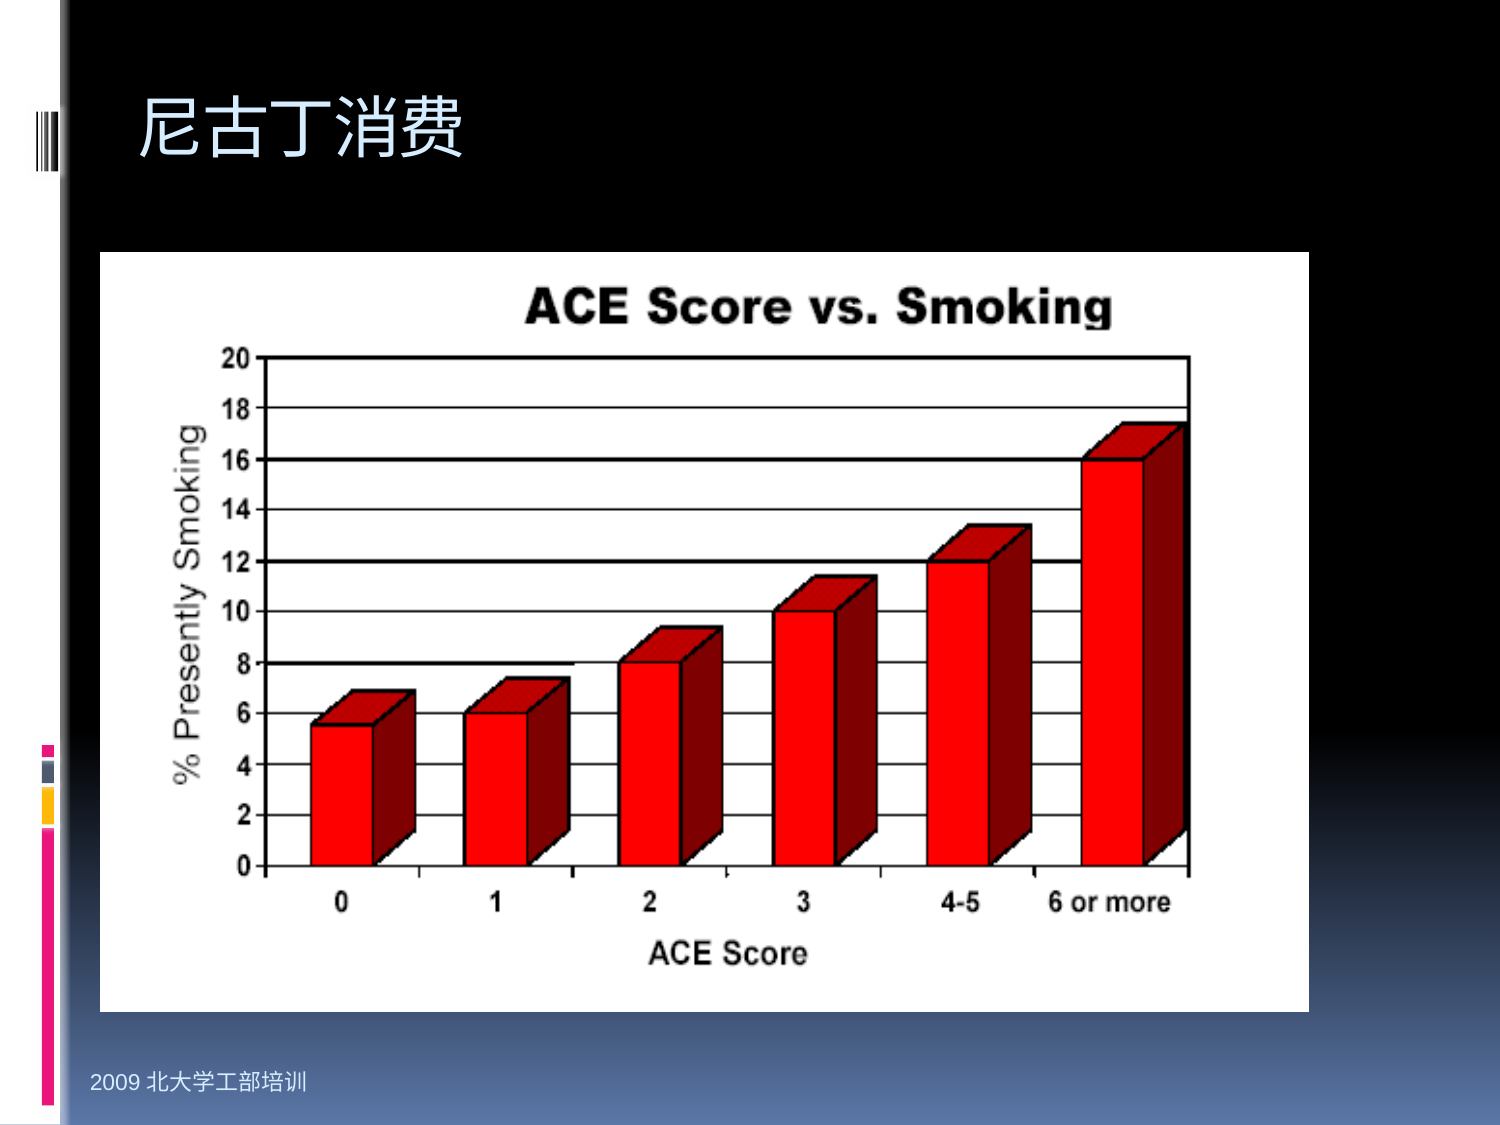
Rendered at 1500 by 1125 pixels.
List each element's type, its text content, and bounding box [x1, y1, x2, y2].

footer 2009北大学工部培训 [75, 1024, 425, 1103]
title 尼古丁消费 [122, 78, 1389, 174]
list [99, 252, 1310, 1012]
